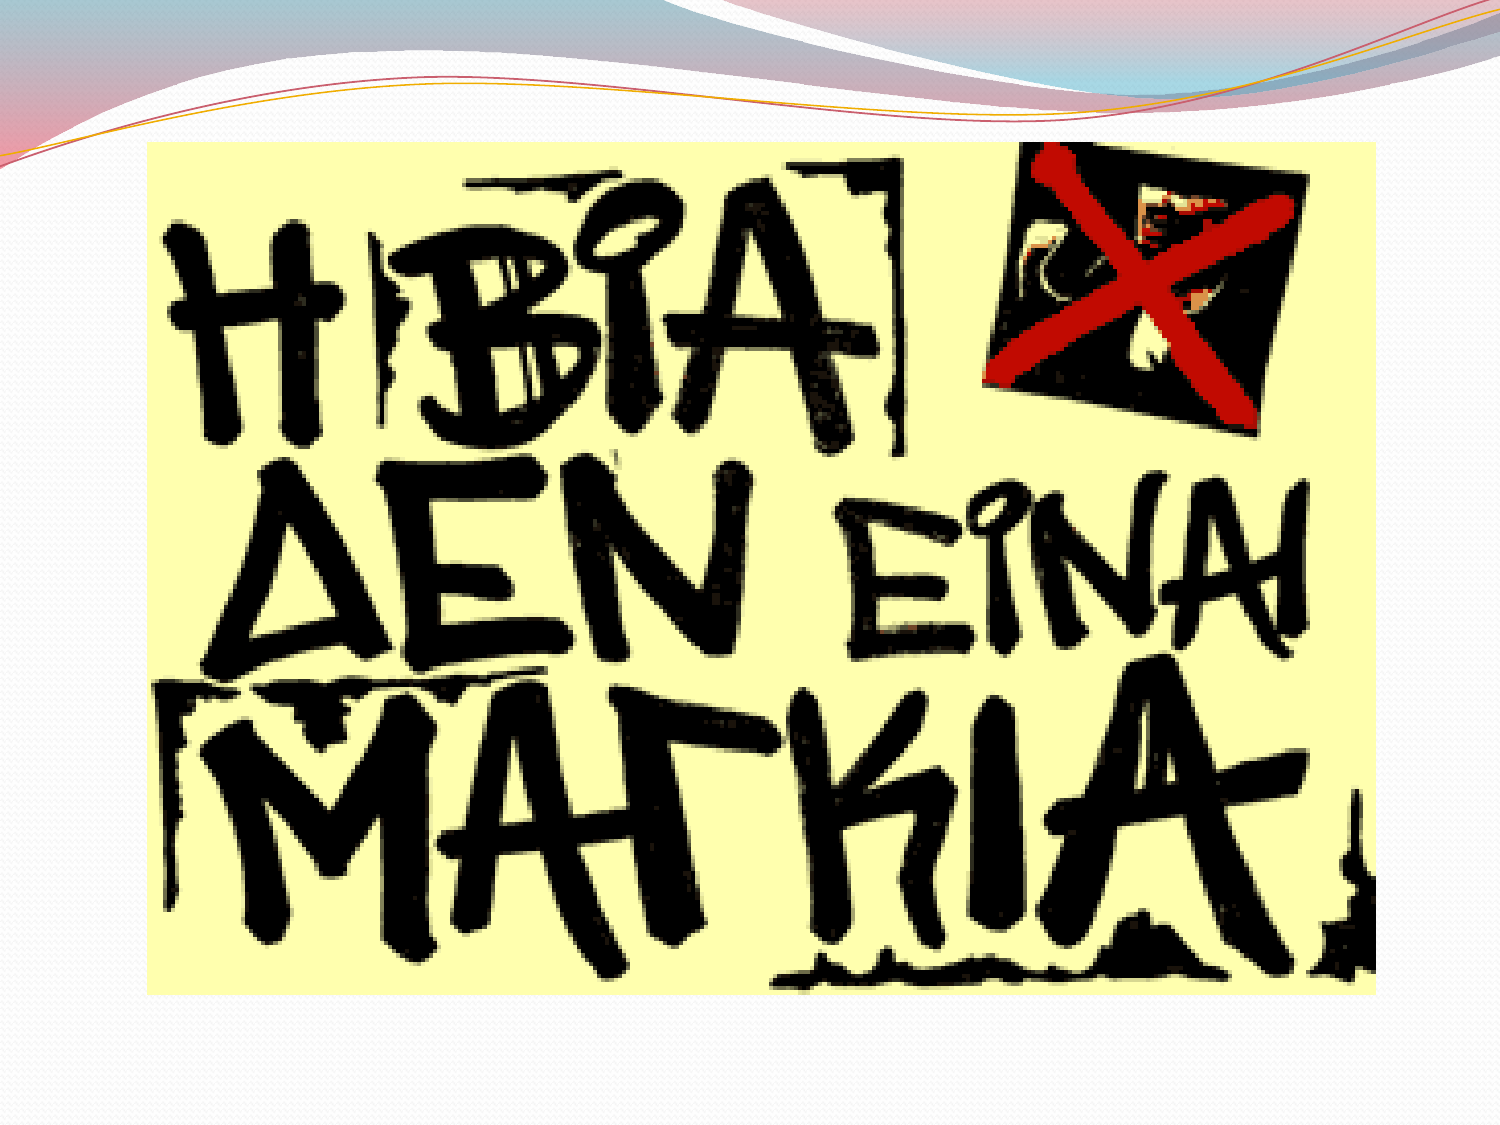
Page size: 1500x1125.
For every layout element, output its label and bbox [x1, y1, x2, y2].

picture [147, 142, 1377, 995]
